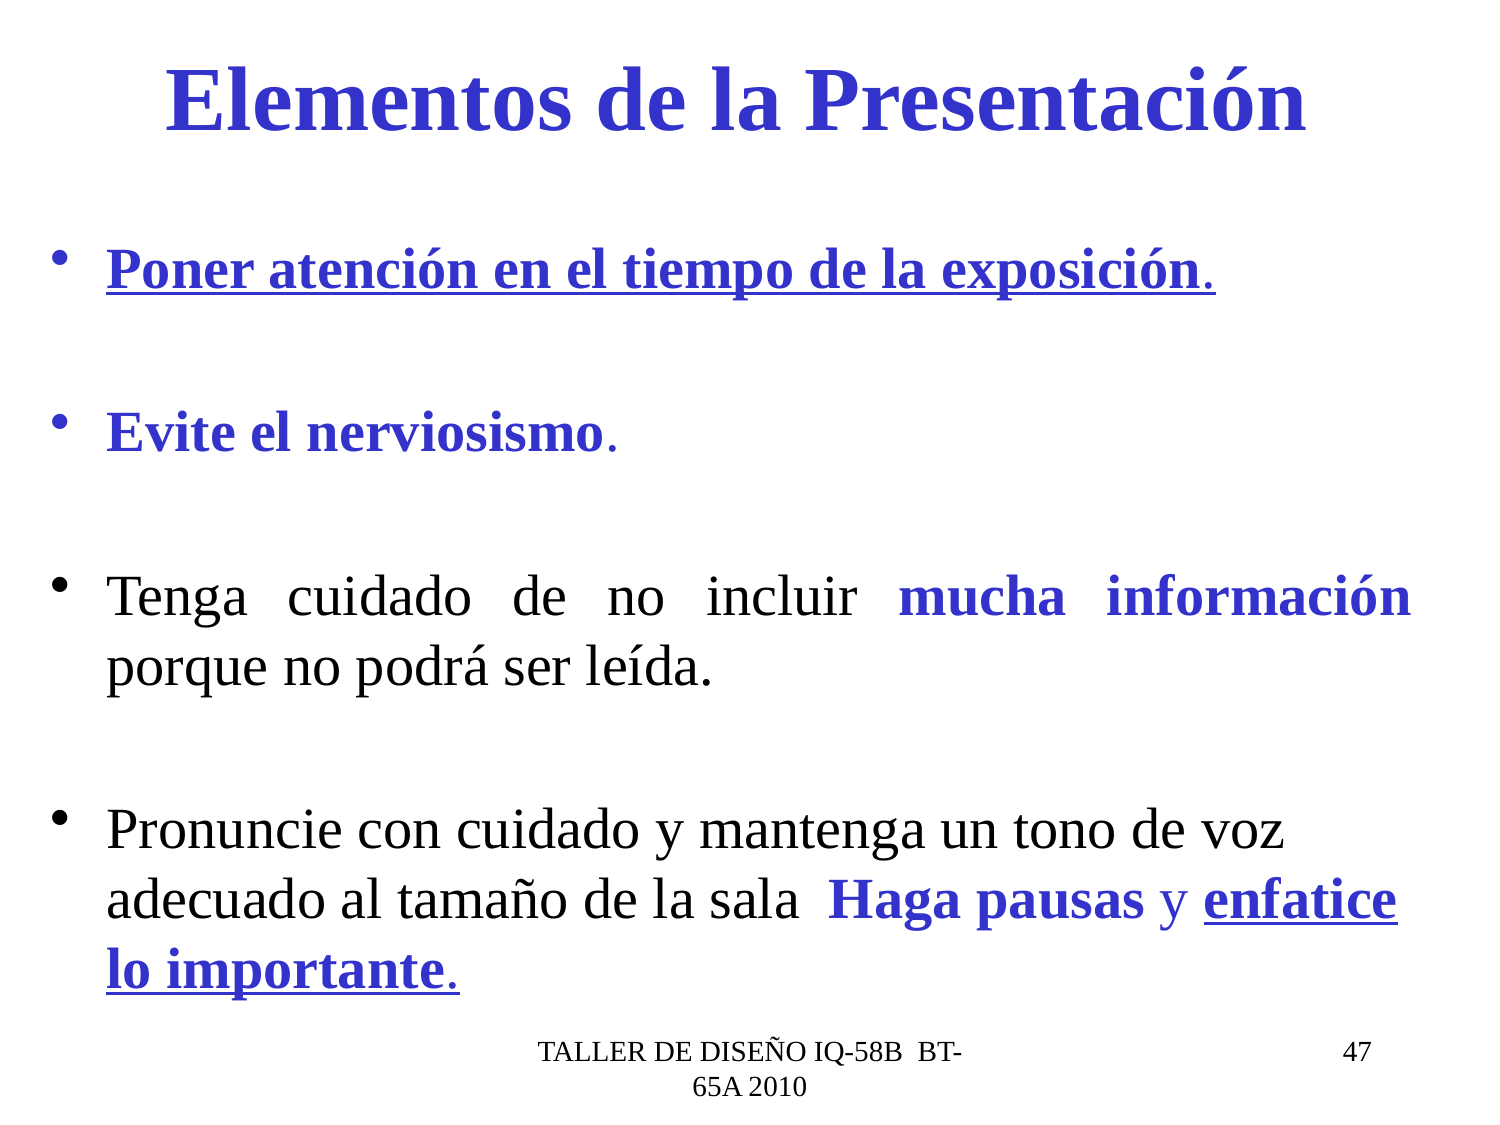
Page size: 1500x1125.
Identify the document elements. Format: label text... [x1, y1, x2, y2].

list Poner atención en el tiempo de la exposición. Evite el nerviosismo. Tenga cuidado de no incluir mucha información, porque no podrá ser leída. Pronuncie con cuidado y mantenga un tono de voz adecuado al tamaño de la sala. Haga pausas y enfatice lo importante. [34, 222, 1442, 1125]
footer TALLER DE DISEÑO IQ-58B BT-65A 2010 [512, 1024, 988, 1101]
slide_number 47 [1074, 1024, 1388, 1101]
title Elementos de la Presentación [99, 0, 1376, 188]
